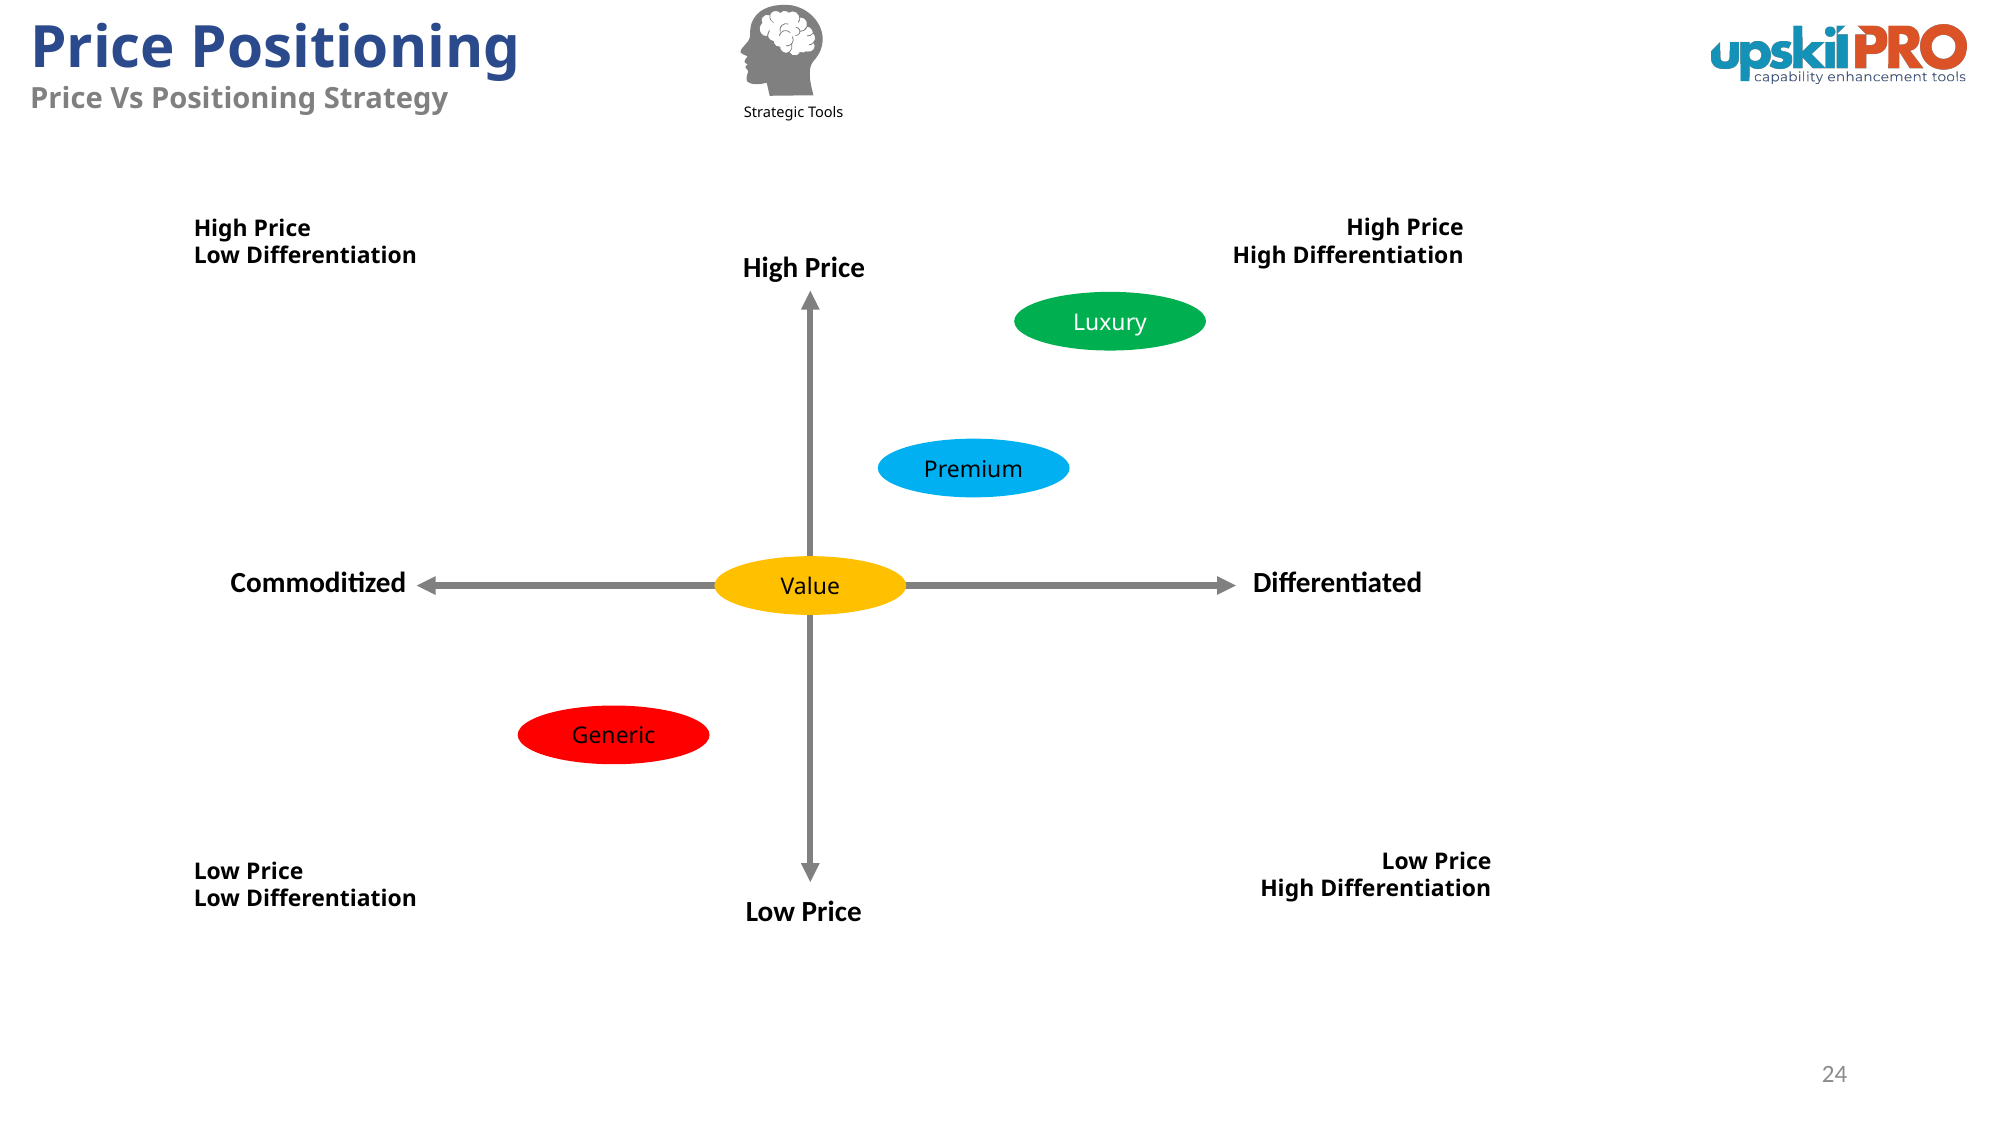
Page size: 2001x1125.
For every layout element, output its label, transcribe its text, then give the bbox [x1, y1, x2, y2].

text_box Price Positioning Price Vs Positioning Strategy [15, 2, 714, 122]
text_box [179, 205, 1513, 936]
picture [1711, 24, 1967, 85]
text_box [708, 4, 884, 129]
slide_number 24 [1412, 1042, 1863, 1103]
